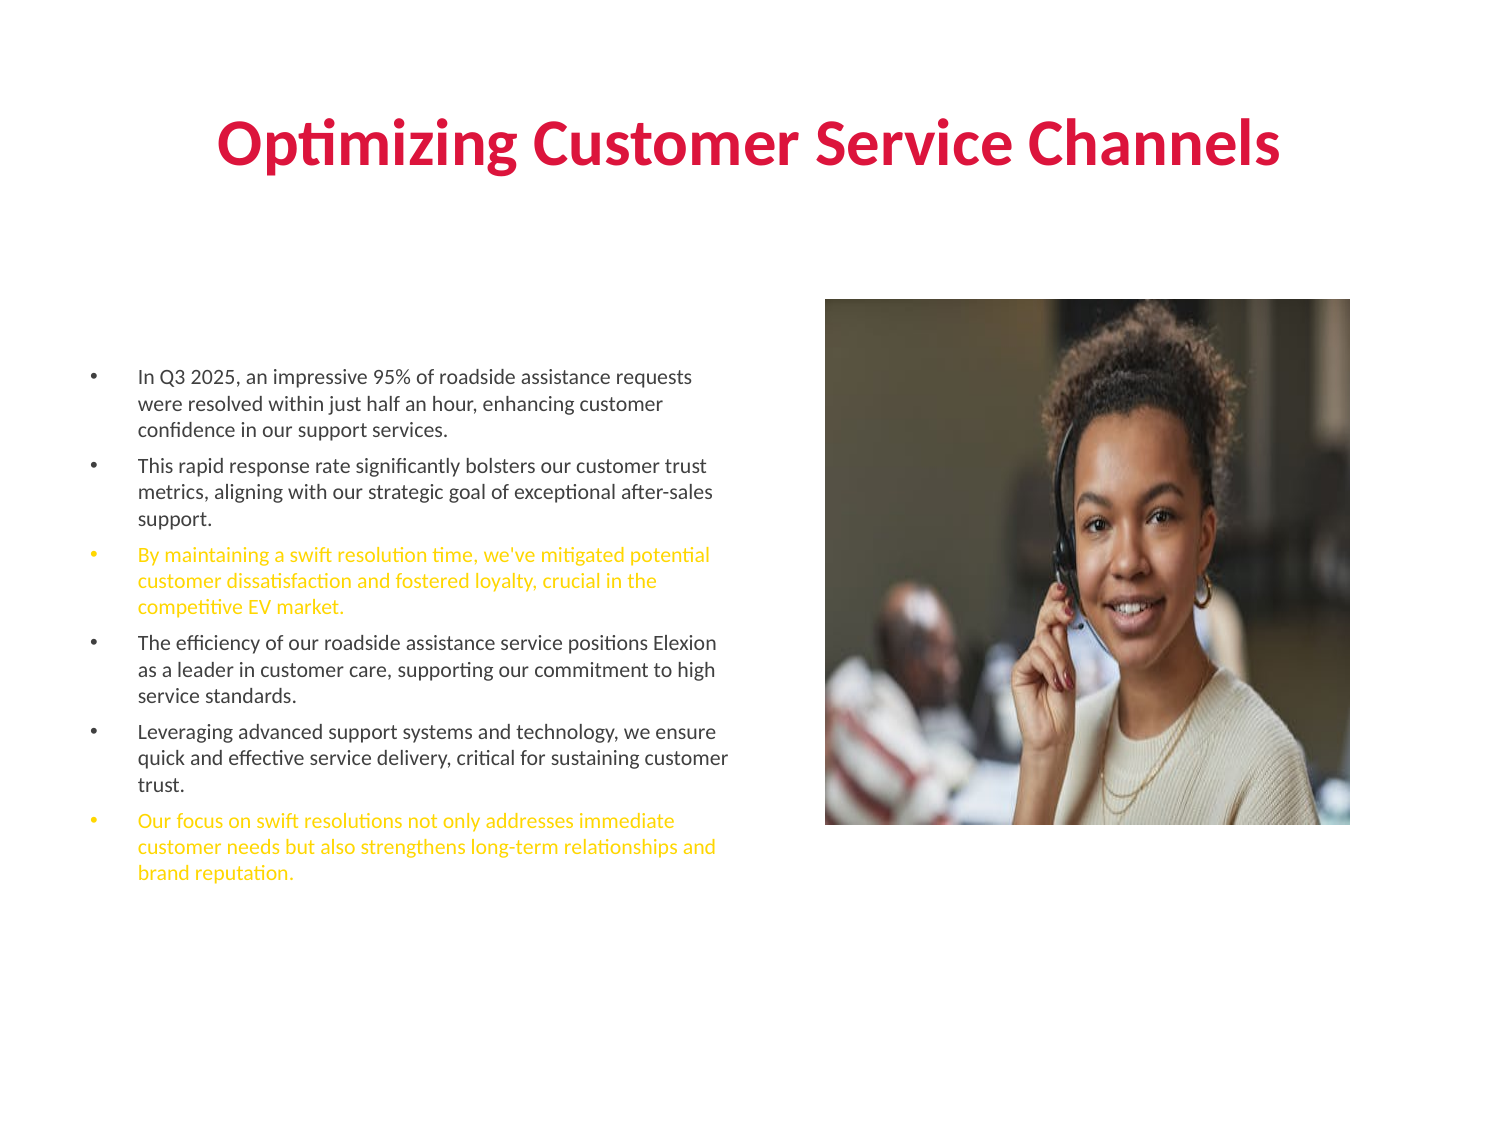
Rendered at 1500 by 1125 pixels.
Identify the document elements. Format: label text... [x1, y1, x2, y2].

title Optimizing Customer Service Channels [75, 45, 1425, 233]
list In Q3 2025, an impressive 95% of roadside assistance requests were resolved within just half an hour, enhancing customer confidence in our support services. This rapid response rate significantly bolsters our customer trust metrics, aligning with our strategic goal of exceptional after-sales support. By maintaining a swift resolution time, we've mitigated potential customer dissatisfaction and fostered loyalty, crucial in the competitive EV market. The efficiency of our roadside assistance service positions Elexion as a leader in customer care, supporting our commitment to high service standards. Leveraging advanced support systems and technology, we ensure quick and effective service delivery, critical for sustaining customer trust. Our focus on swift resolutions not only addresses immediate customer needs but also strengthens long-term relationships and brand reputation. [75, 298, 750, 899]
picture [824, 299, 1351, 826]
